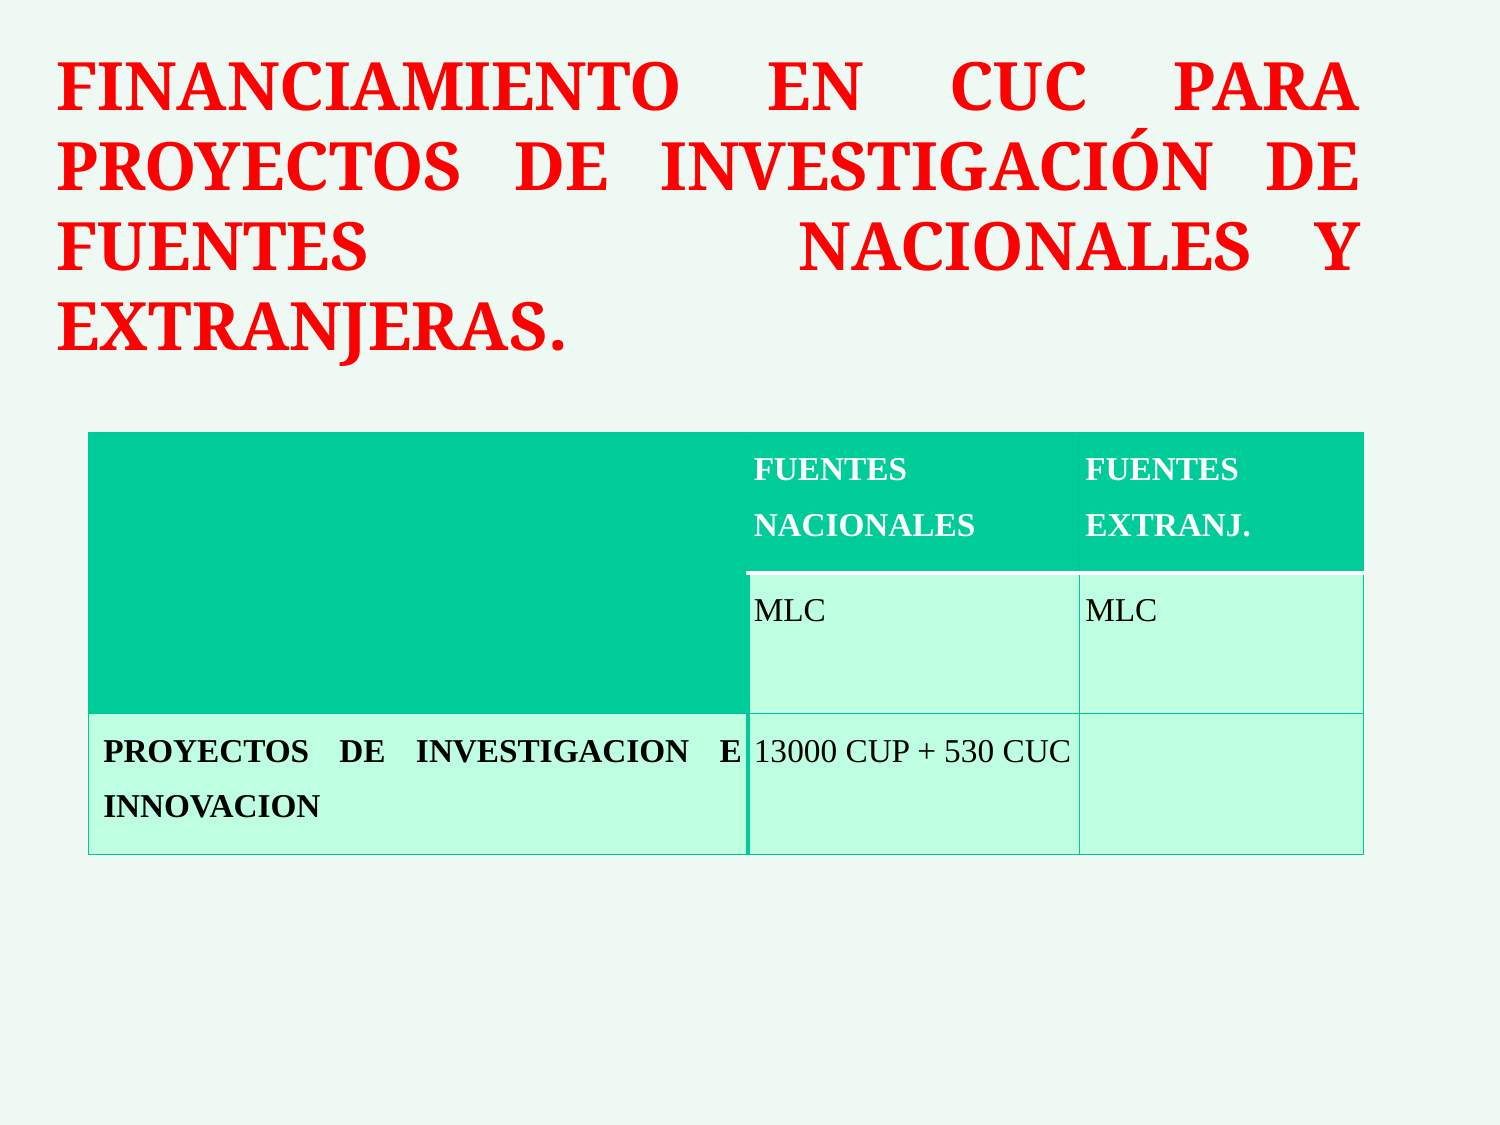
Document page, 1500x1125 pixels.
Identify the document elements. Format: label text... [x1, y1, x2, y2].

table_header FUENTES EXTRANJ. [1080, 433, 1363, 571]
table_cell MLC [1080, 575, 1363, 713]
text_box FINANCIAMIENTO EN CUC PARA PROYECTOS DE INVESTIGACIÓN DE FUENTES NACIONALES Y EXTRANJERAS. [41, 36, 1377, 416]
table_cell MLC [750, 575, 1079, 713]
table_header [89, 433, 746, 713]
table_cell 13000 CUP + 530 CUC [750, 714, 1079, 854]
table_header FUENTES NACIONALES [750, 433, 1079, 571]
table_cell PROYECTOS DE INVESTIGACION E INNOVACION [89, 714, 746, 854]
table_cell [1080, 714, 1363, 854]
